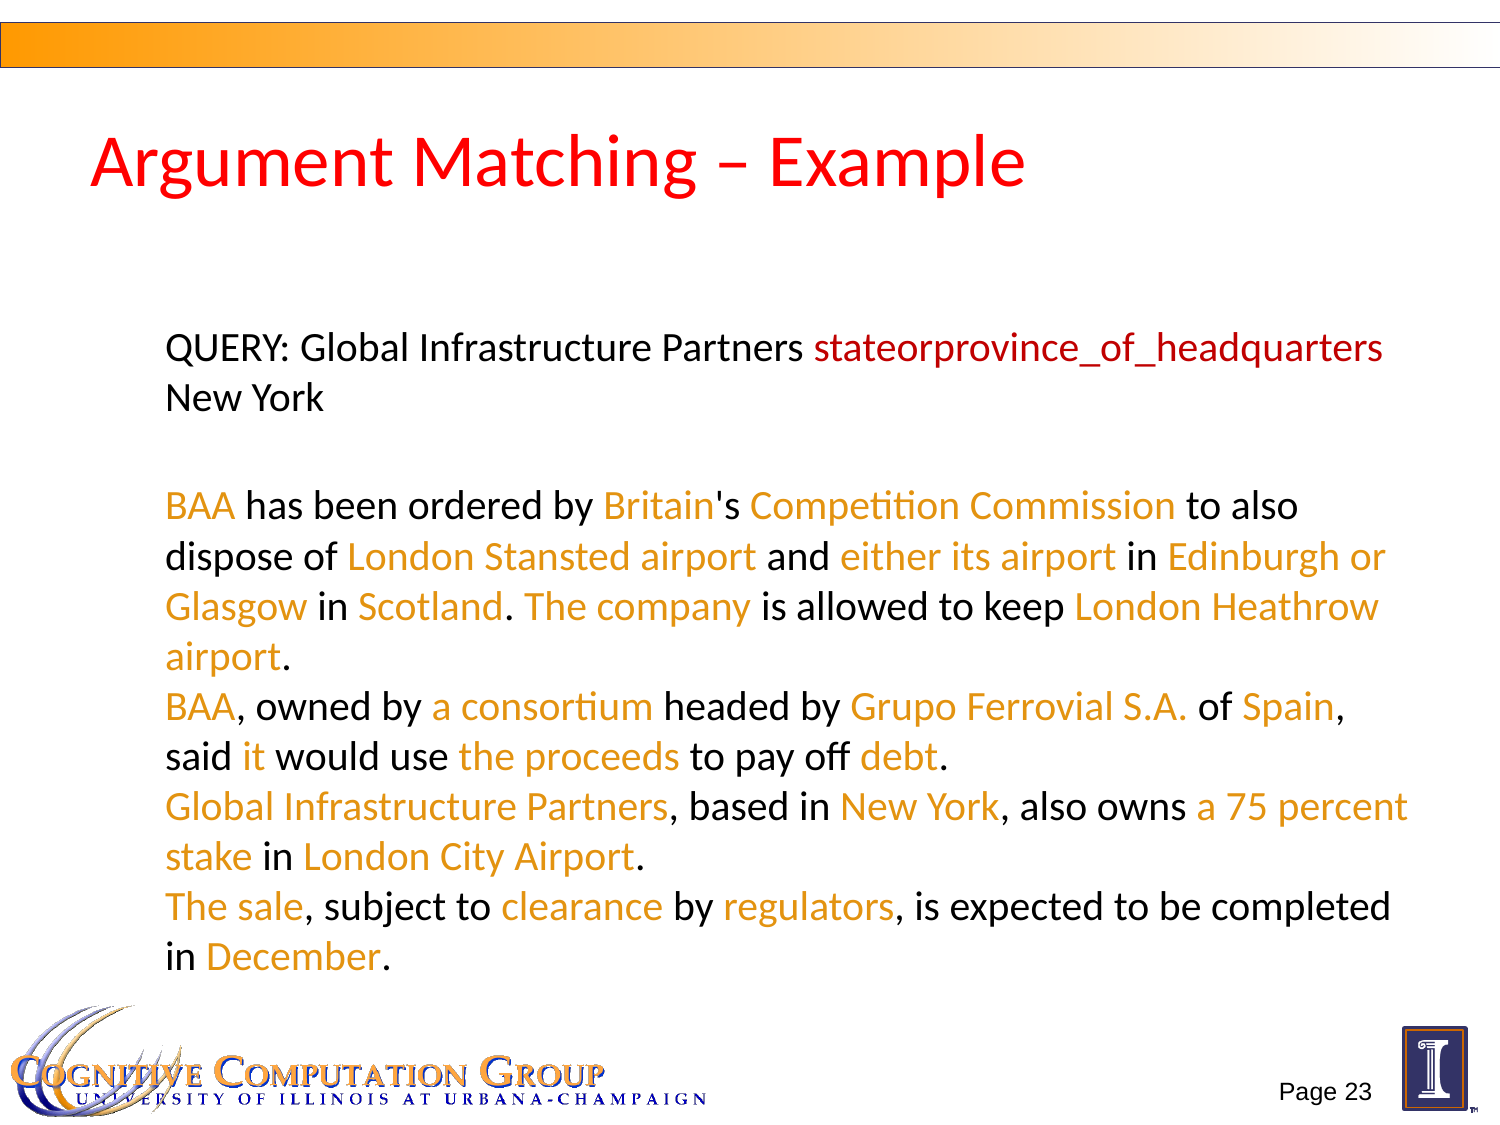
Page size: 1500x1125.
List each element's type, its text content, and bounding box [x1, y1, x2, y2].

picture [0, 1000, 713, 1125]
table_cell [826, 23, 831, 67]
list QUERY: Global Infrastructure Partners stateorprovince_of_headquarters New York BAA has been ordered by Britain's Competition Commission to also dispose of London Stansted airport and either its airport in Edinburgh or Glasgow in Scotland. The company is allowed to keep London Heathrow airport. BAA, owned by a consortium headed by Grupo Ferrovial S.A. of Spain, said it would use the proceeds to pay off debt. Global Infrastructure Partners, based in New York, also owns a 75 percent stake in London City Airport. The sale, subject to clearance by regulators, is expected to be completed in December. [75, 262, 1425, 1013]
slide_number Page 23 [1237, 1074, 1388, 1113]
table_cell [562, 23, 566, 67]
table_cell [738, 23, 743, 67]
title Argument Matching – Example [75, 75, 1425, 238]
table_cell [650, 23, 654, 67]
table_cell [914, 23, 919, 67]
